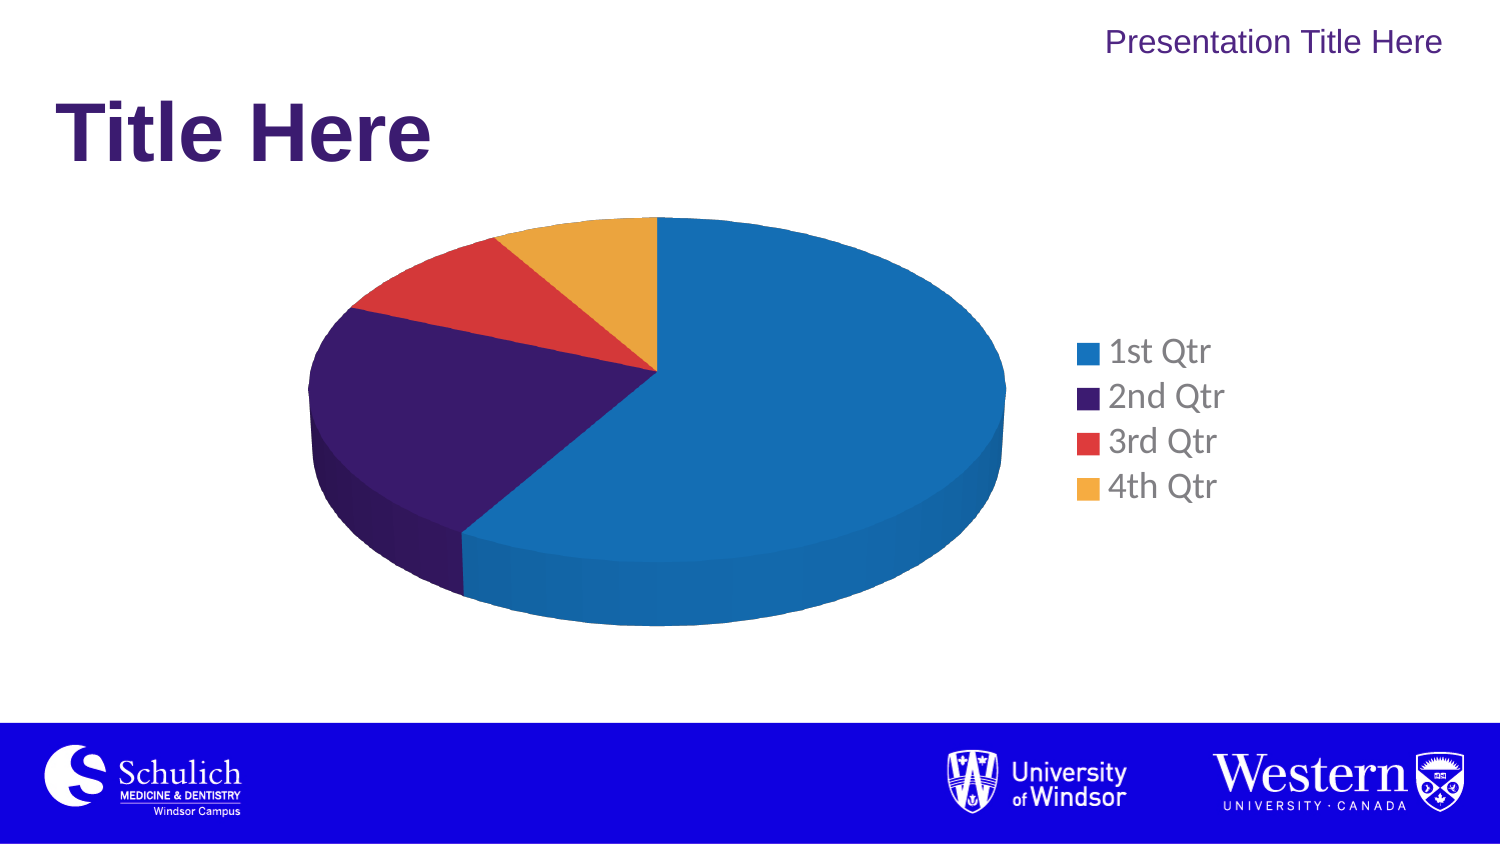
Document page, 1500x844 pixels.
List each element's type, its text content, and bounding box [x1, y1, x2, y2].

text_box Title Here [40, 70, 1354, 406]
picture [0, 0, 1500, 844]
chart [249, 171, 1251, 673]
text_box Presentation Title Here [935, 12, 1459, 68]
